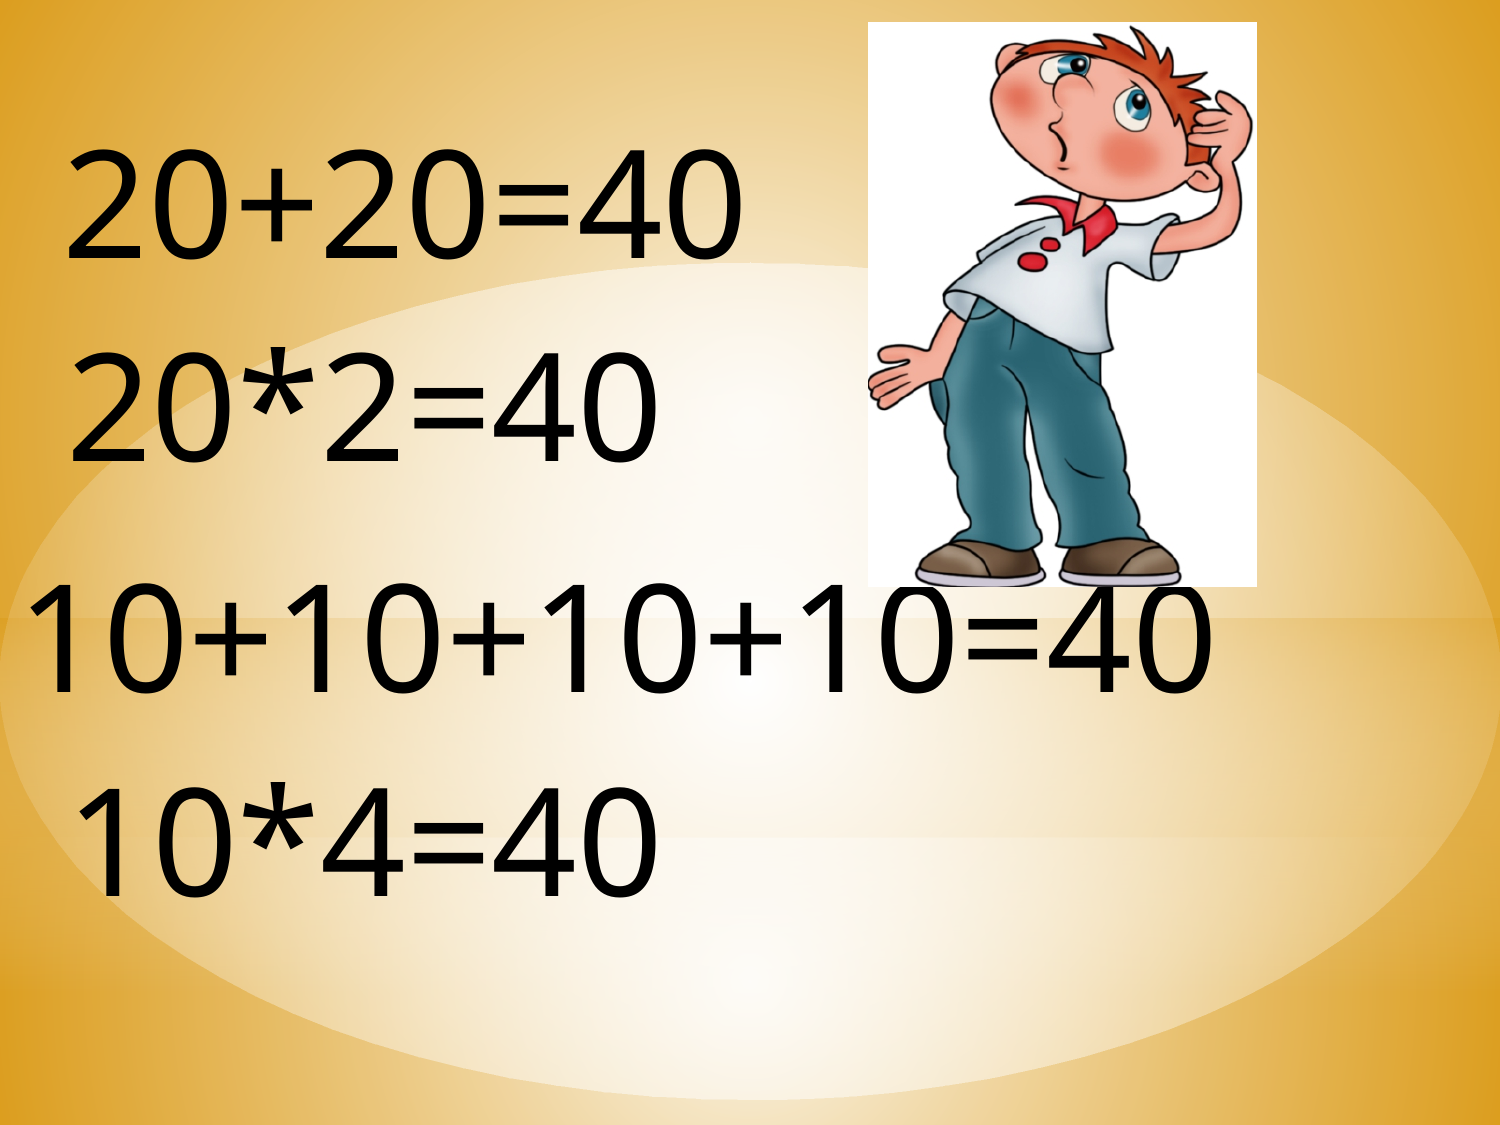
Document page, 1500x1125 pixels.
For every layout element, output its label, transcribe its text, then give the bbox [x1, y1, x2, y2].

text_box 20*2=40 [51, 304, 679, 499]
picture [867, 21, 1257, 587]
text_box 10+10+10+10=40 [2, 534, 1233, 730]
text_box 10*4=40 [51, 738, 679, 934]
text_box 20+20=40 [47, 101, 764, 296]
